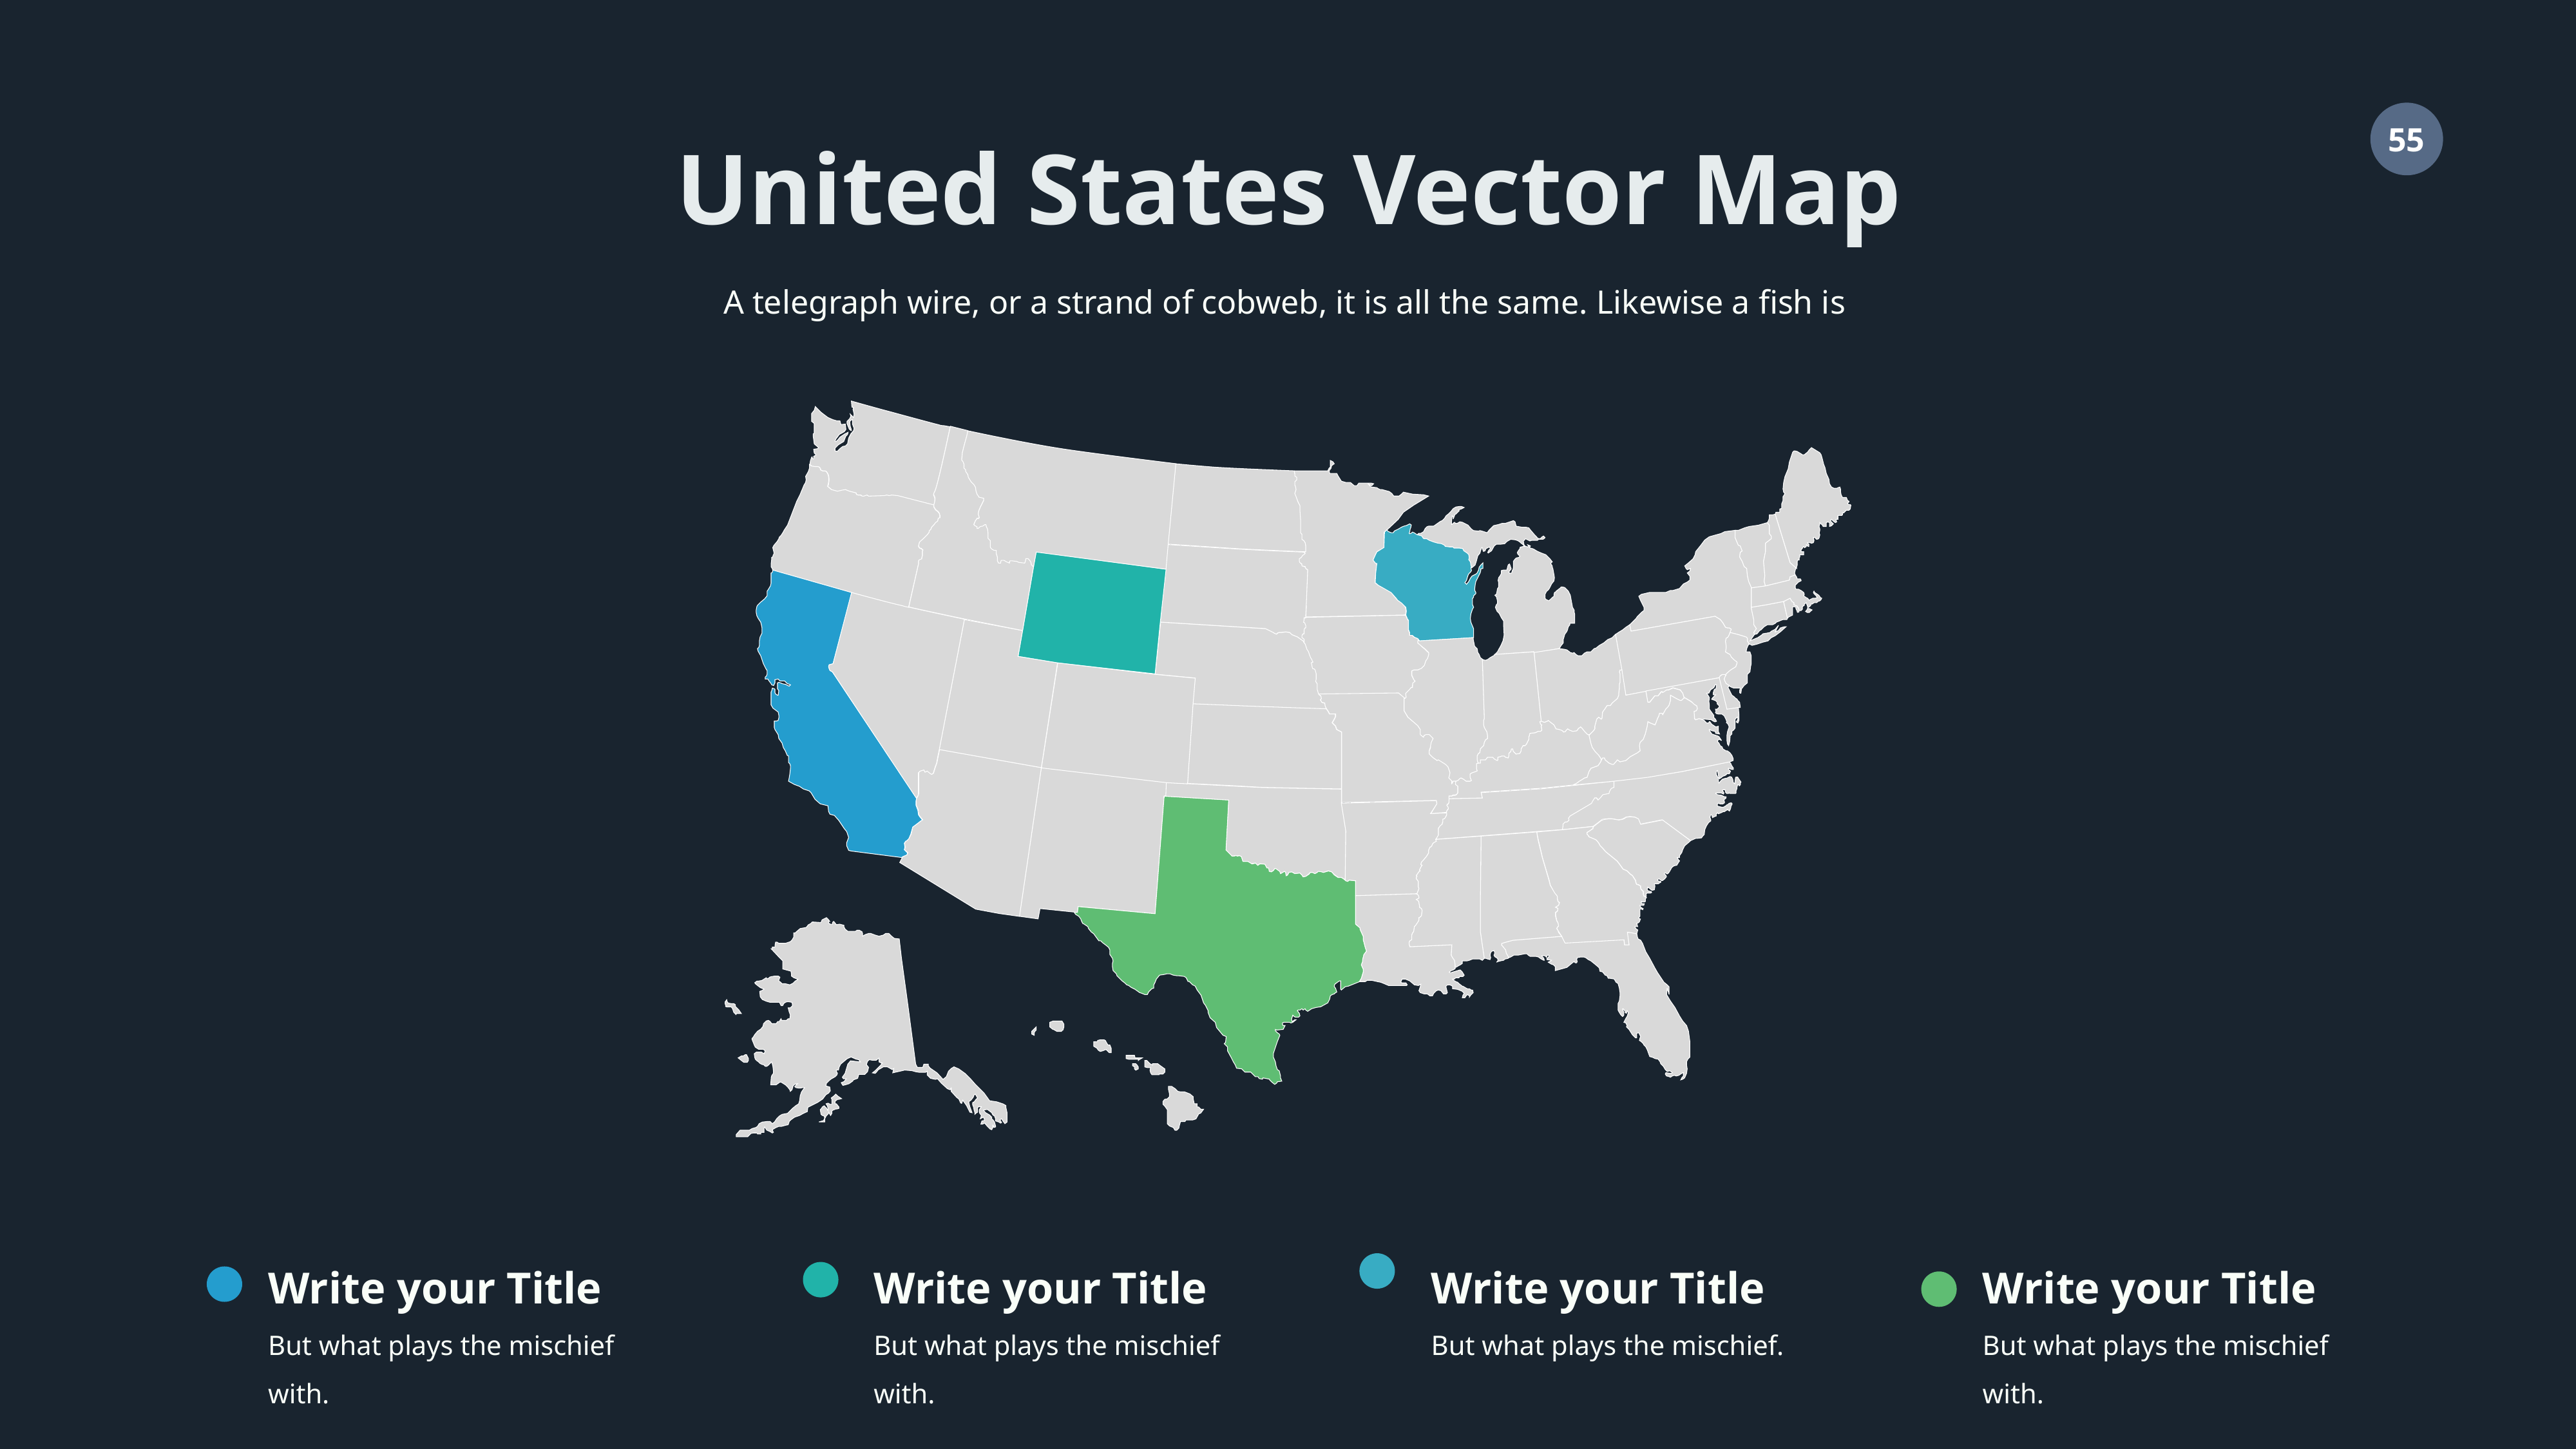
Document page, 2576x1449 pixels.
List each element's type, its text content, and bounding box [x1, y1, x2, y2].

text_box Write your Title But what plays the mischief. [1405, 1222, 1824, 1374]
text_box [803, 1262, 839, 1298]
text_box [1921, 1271, 1956, 1307]
text_box [1359, 1253, 1395, 1289]
text_box Write your Title But what plays the mischief with. [848, 1222, 1308, 1422]
text_box United States Vector Map [666, 123, 1912, 249]
text_box Write your Title But what plays the mischief with. [242, 1222, 699, 1422]
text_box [725, 401, 1851, 1137]
text_box [206, 1265, 242, 1303]
text_box A telegraph wire, or a strand of cobweb, it is all the same. Likewise a fish is [704, 260, 1865, 325]
text_box Write your Title But what plays the mischief with. [1956, 1222, 2407, 1422]
